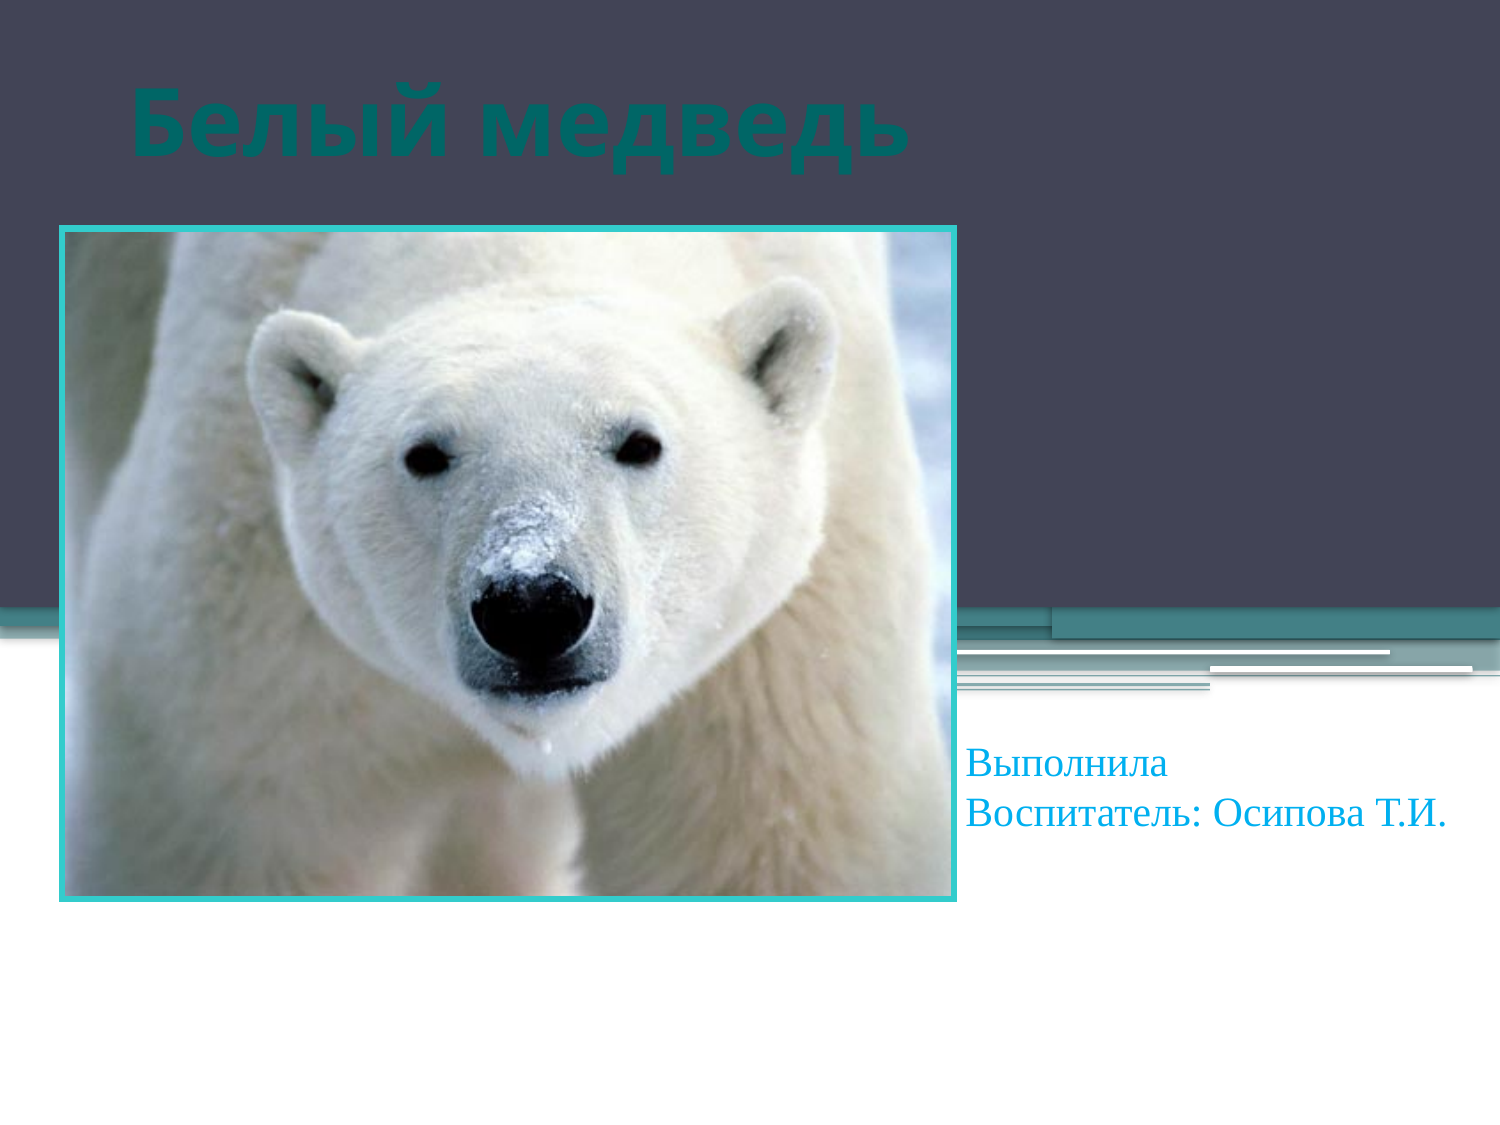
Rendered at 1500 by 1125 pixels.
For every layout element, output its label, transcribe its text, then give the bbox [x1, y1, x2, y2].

text_box Выполнила Воспитатель: Осипова Т.И. [958, 727, 1500, 843]
picture [64, 231, 951, 897]
title Белый медведь [112, 54, 1388, 184]
